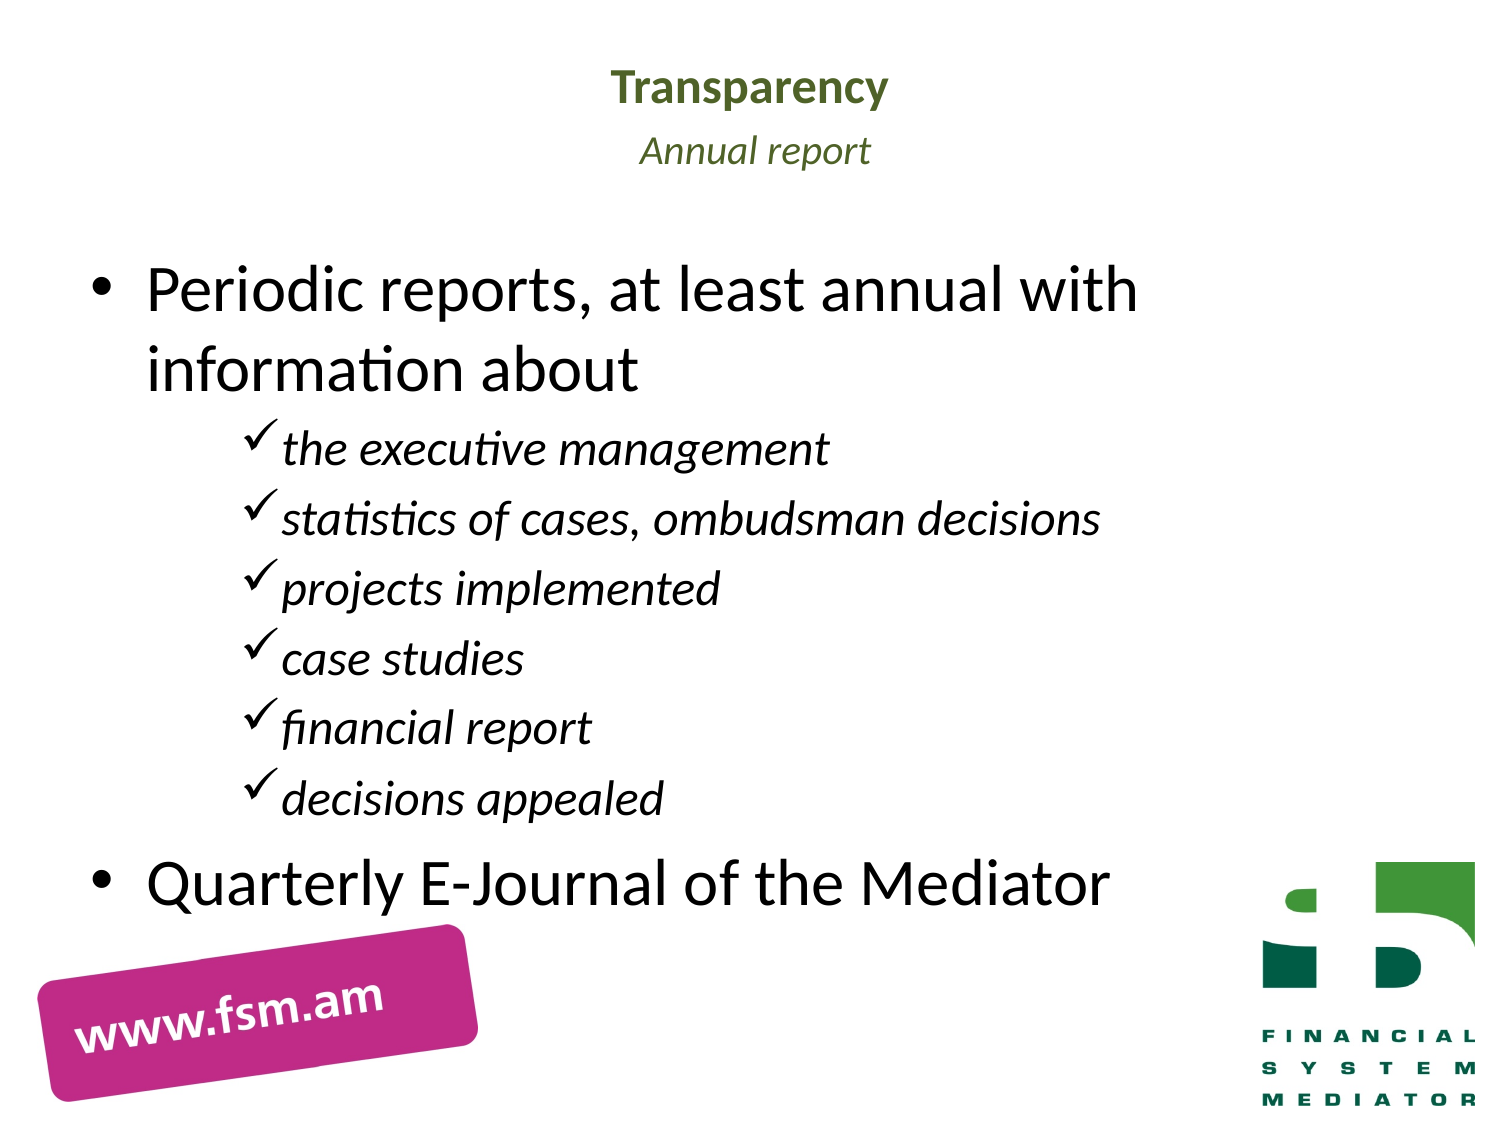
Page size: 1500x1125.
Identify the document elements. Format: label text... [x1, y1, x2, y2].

picture [1262, 862, 1476, 1106]
picture [37, 924, 478, 1103]
list Periodic reports, at least annual with information about the executive management statistics of cases, ombudsman decisions projects implemented case studies financial report decisions appealed Quarterly E-Journal of the Mediator [75, 237, 1425, 938]
title Transparency Annual report [75, 45, 1425, 233]
